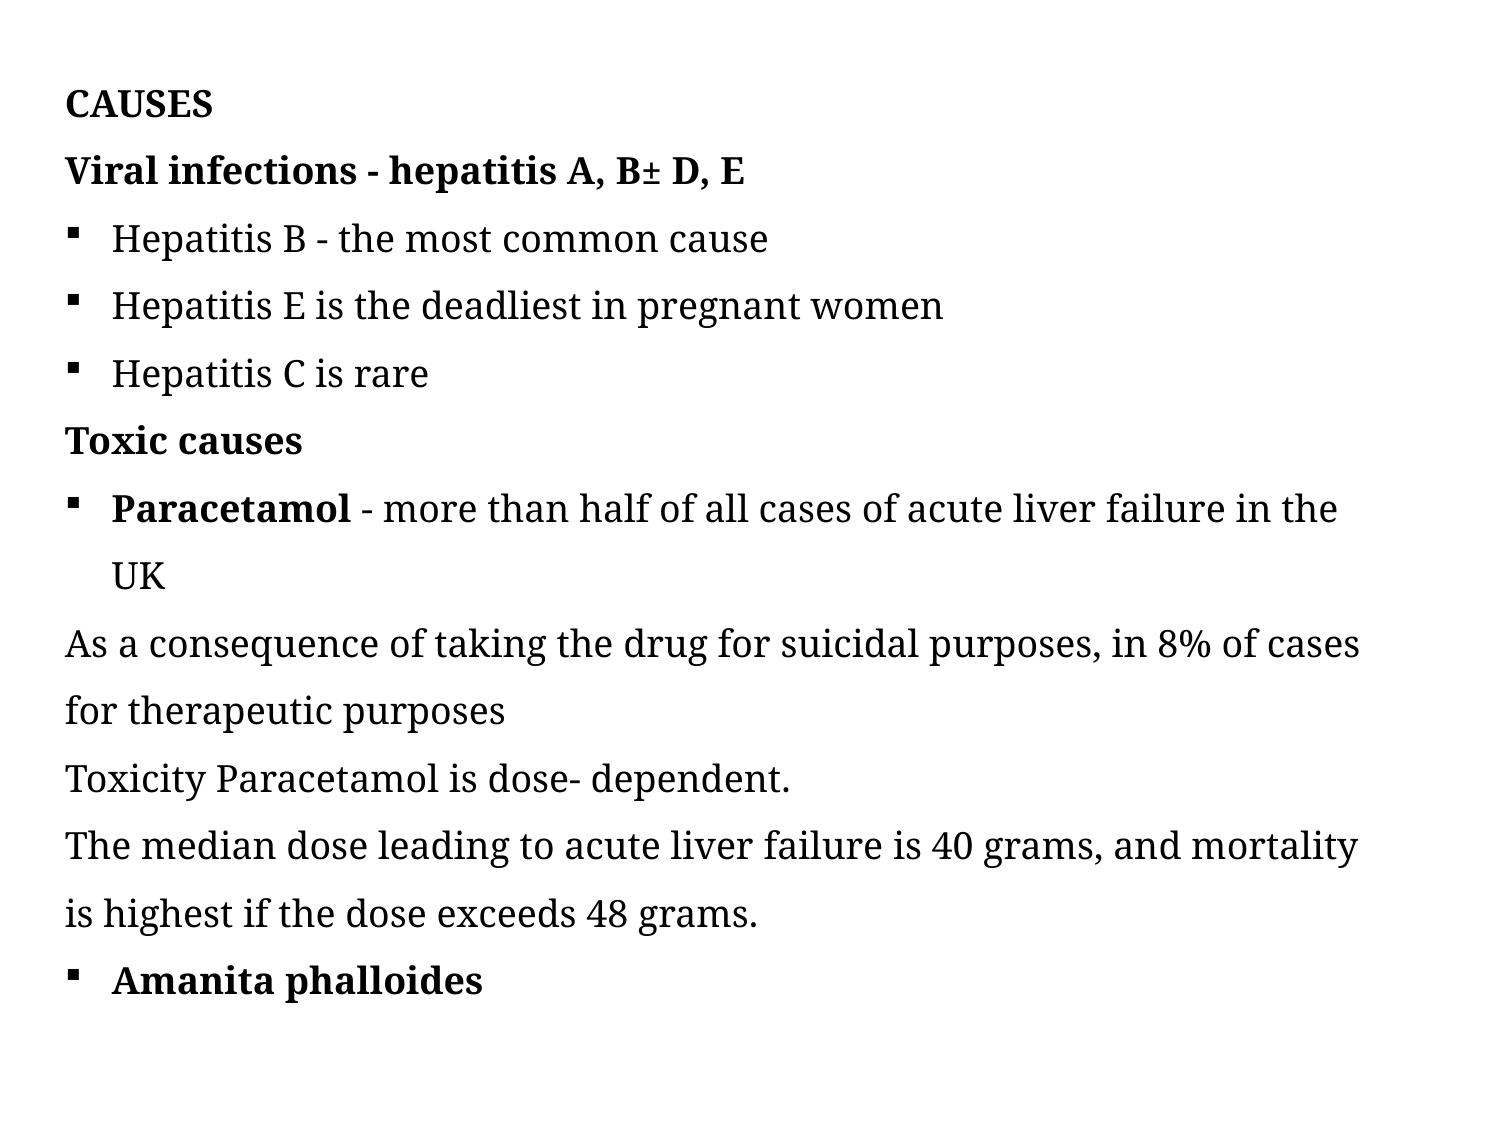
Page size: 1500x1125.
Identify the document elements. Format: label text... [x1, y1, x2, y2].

text_box CAUSES Viral infections - hepatitis A, B± D, E Hepatitis B - the most common cause Hepatitis E is the deadliest in pregnant women Hepatitis C is rare Toxic causes Paracetamol - more than half of all cases of acute liver failure in the UK As a consequence of taking the drug for suicidal purposes, in 8% of cases for therapeutic purposes Toxicity Paracetamol is dose- dependent. The median dose leading to acute liver failure is 40 grams, and mortality is highest if the dose exceeds 48 grams. Amanita phalloides [49, 49, 1413, 1010]
